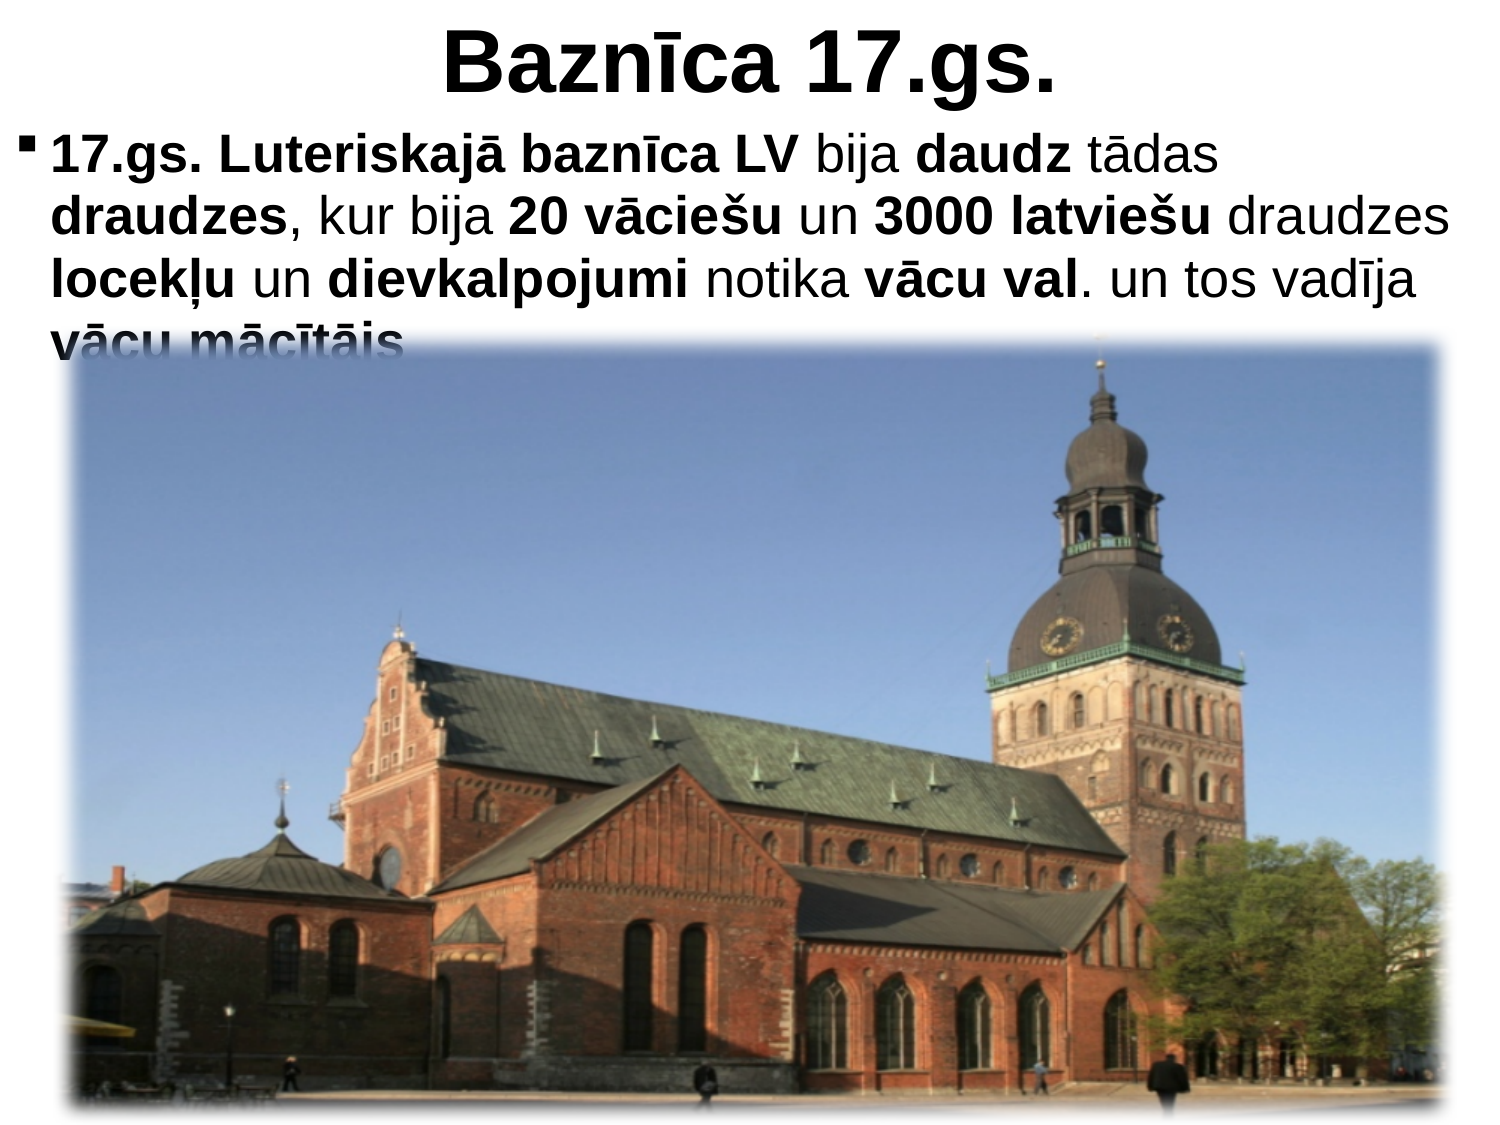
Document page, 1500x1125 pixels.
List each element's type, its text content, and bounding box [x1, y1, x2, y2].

text_box 17.gs. Luteriskajā baznīca LV bija daudz tādas draudzes, kur bija 20 vāciešu un 3000 latviešu draudzes locekļu un dievkalpojumi notika vācu val. un tos vadīja vācu mācītājs [0, 113, 1500, 379]
title Baznīca 17.gs. [0, 0, 1500, 113]
picture [52, 326, 1457, 1125]
